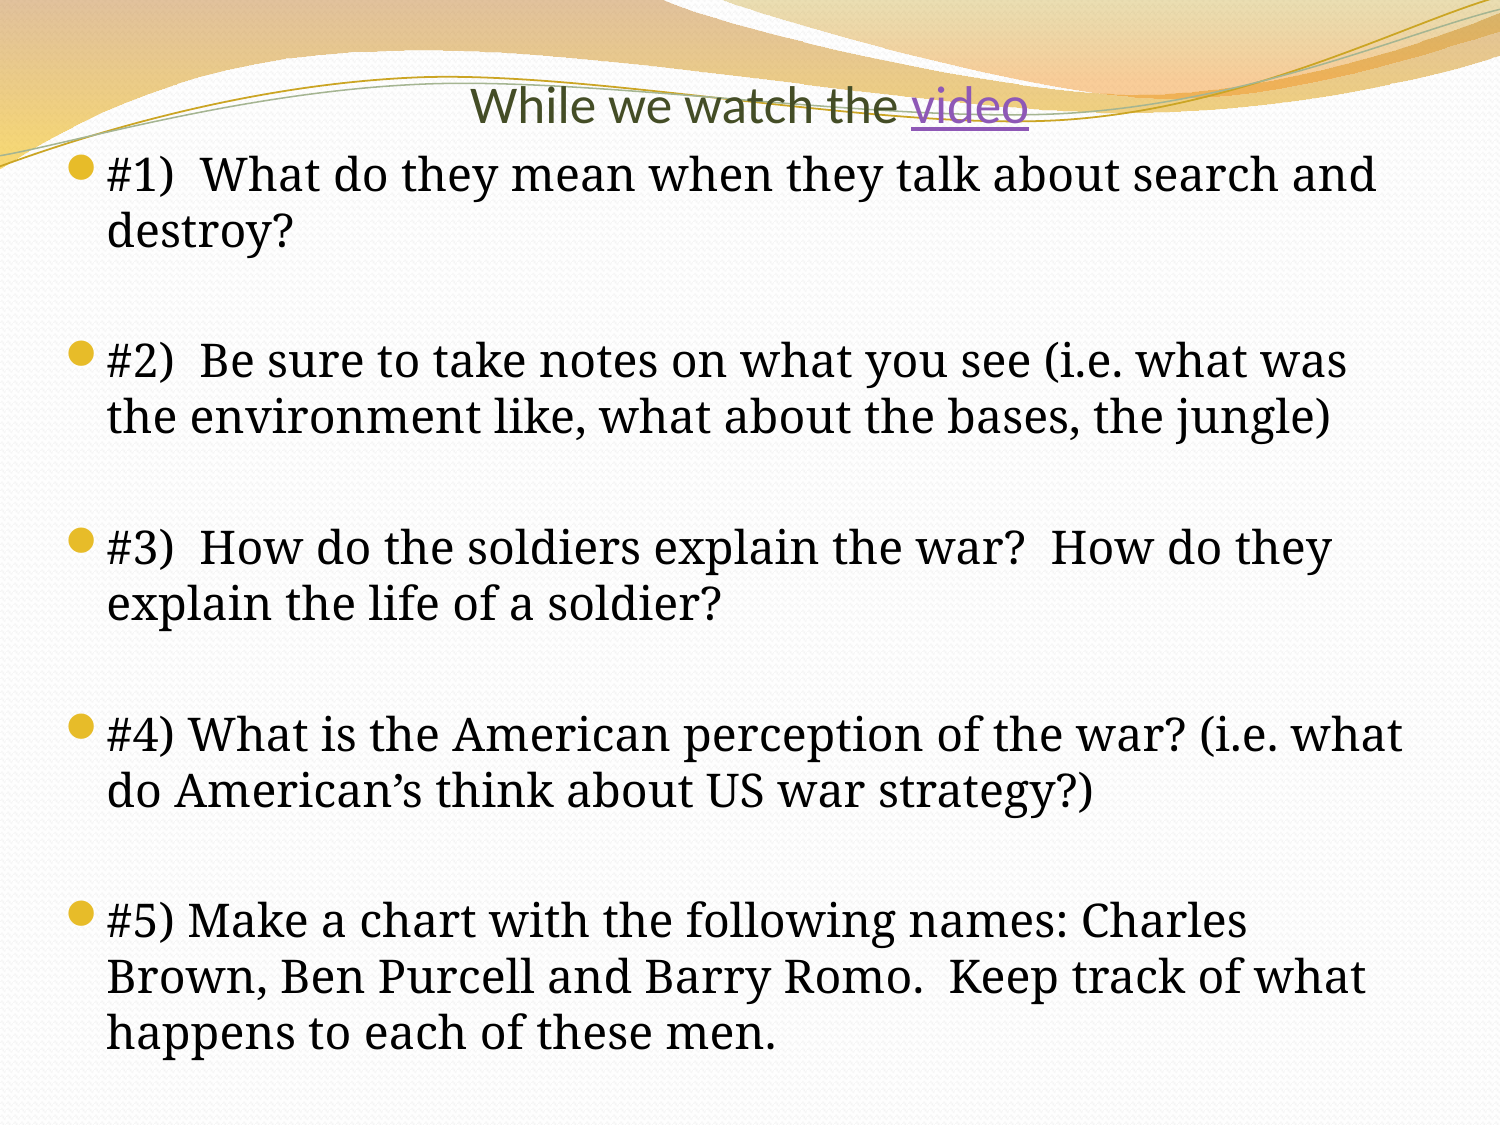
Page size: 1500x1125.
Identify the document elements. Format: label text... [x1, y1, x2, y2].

title While we watch the video [75, 62, 1425, 135]
list #1) What do they mean when they talk about search and destroy? #2) Be sure to take notes on what you see (i.e. what was the environment like, what about the bases, the jungle) #3) How do the soldiers explain the war? How do they explain the life of a soldier? #4) What is the American perception of the war? (i.e. what do American’s think about US war strategy?) #5) Make a chart with the following names: Charles Brown, Ben Purcell and Barry Romo. Keep track of what happens to each of these men. [50, 137, 1425, 1075]
